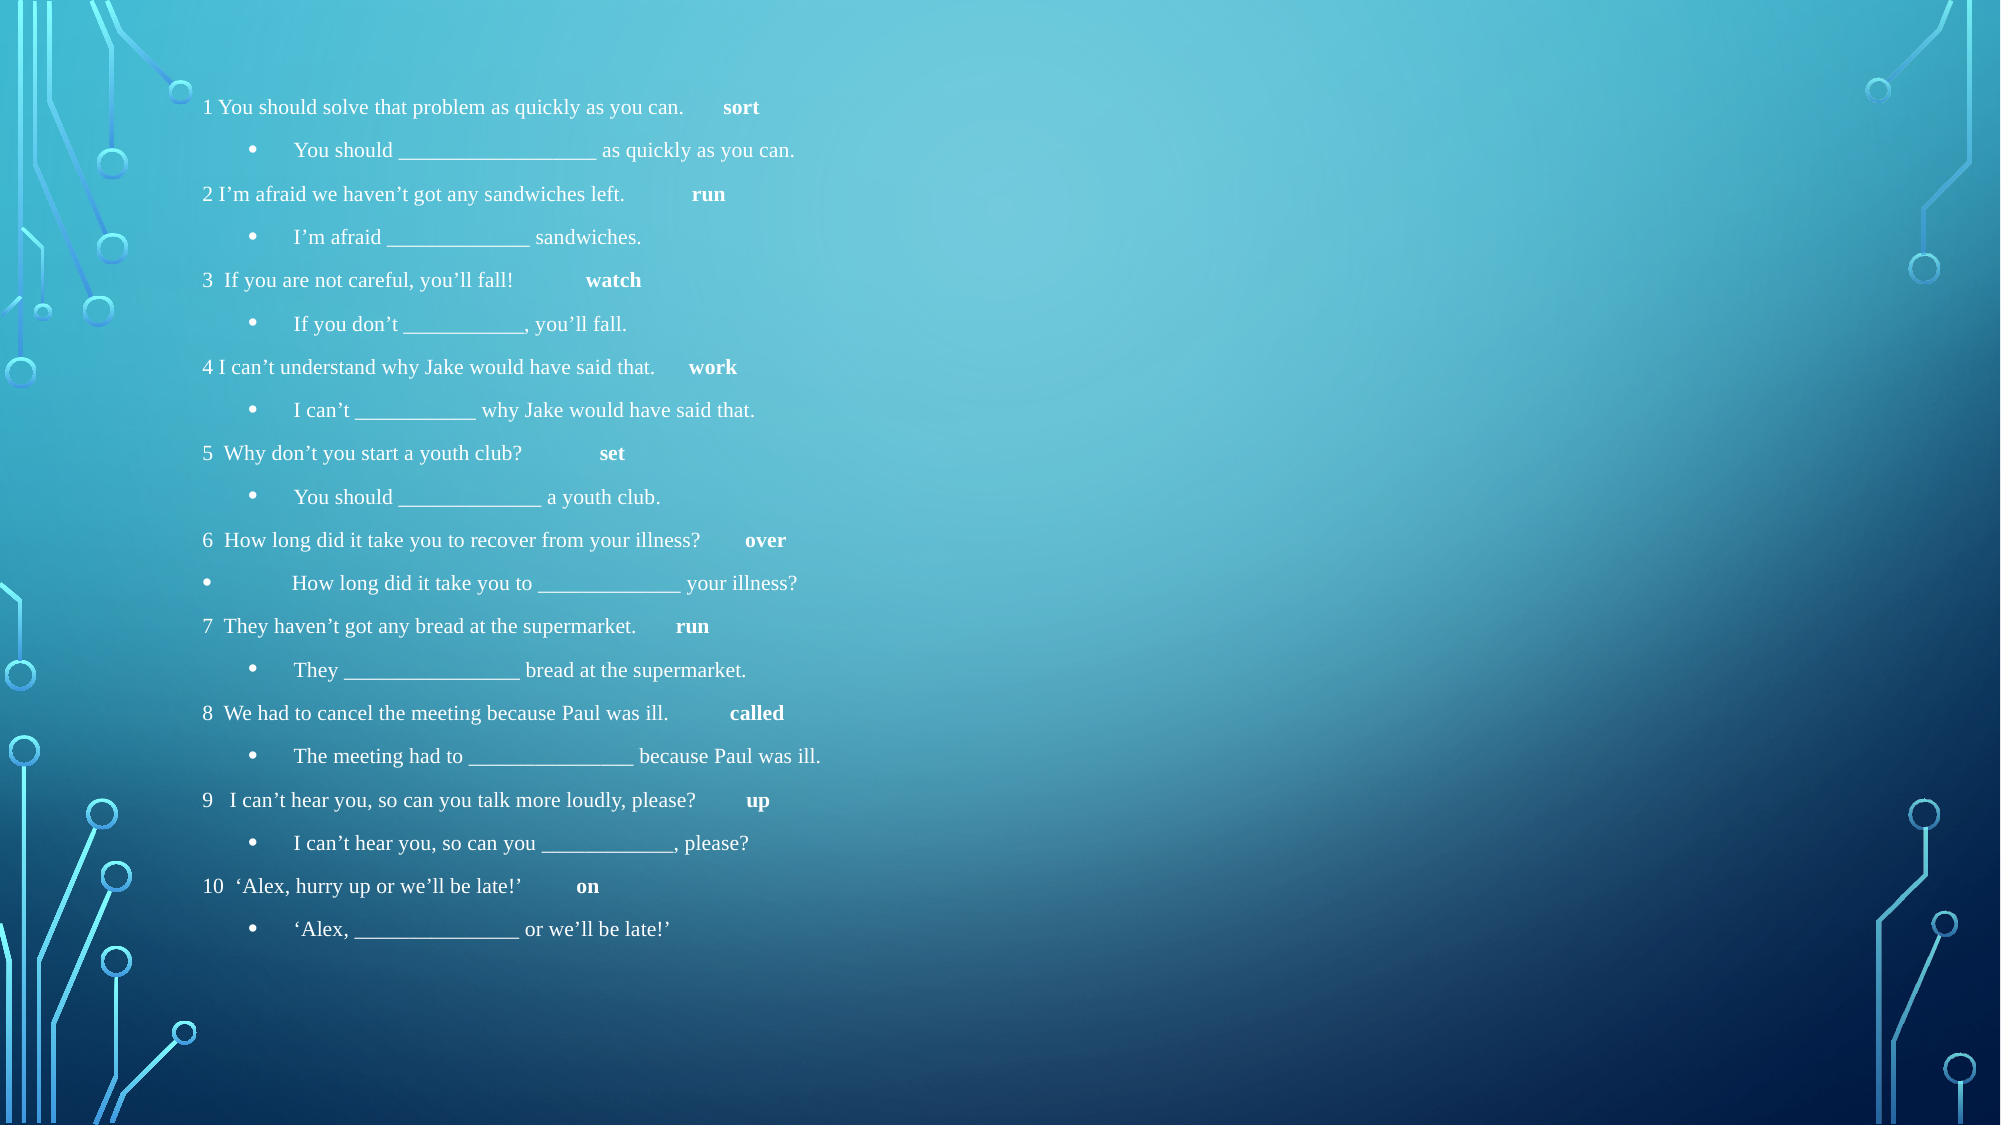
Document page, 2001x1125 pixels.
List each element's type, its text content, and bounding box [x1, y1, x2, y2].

list 1 You should solve that problem as quickly as you can. sort You should __________________ as quickly as you can. 2 I’m afraid we haven’t got any sandwiches left. run I’m afraid _____________ sandwiches. 3 If you are not careful, you’ll fall! watch If you don’t ___________, you’ll fall. 4 I can’t understand why Jake would have said that. work I can’t ___________ why Jake would have said that. 5 Why don’t you start a youth club? set You should _____________ a youth club. 6 How long did it take you to recover from your illness? over How long did it take you to _____________ your illness? 7 They haven’t got any bread at the supermarket. run They ________________ bread at the supermarket. 8 We had to cancel the meeting because Paul was ill. called The meeting had to _______________ because Paul was ill. 9 I can’t hear you, so can you talk more loudly, please? up I can’t hear you, so can you ____________, please? 10 ‘Alex, hurry up or we’ll be late!’ on ‘Alex, _______________ or we’ll be late!’ [187, 80, 1813, 950]
